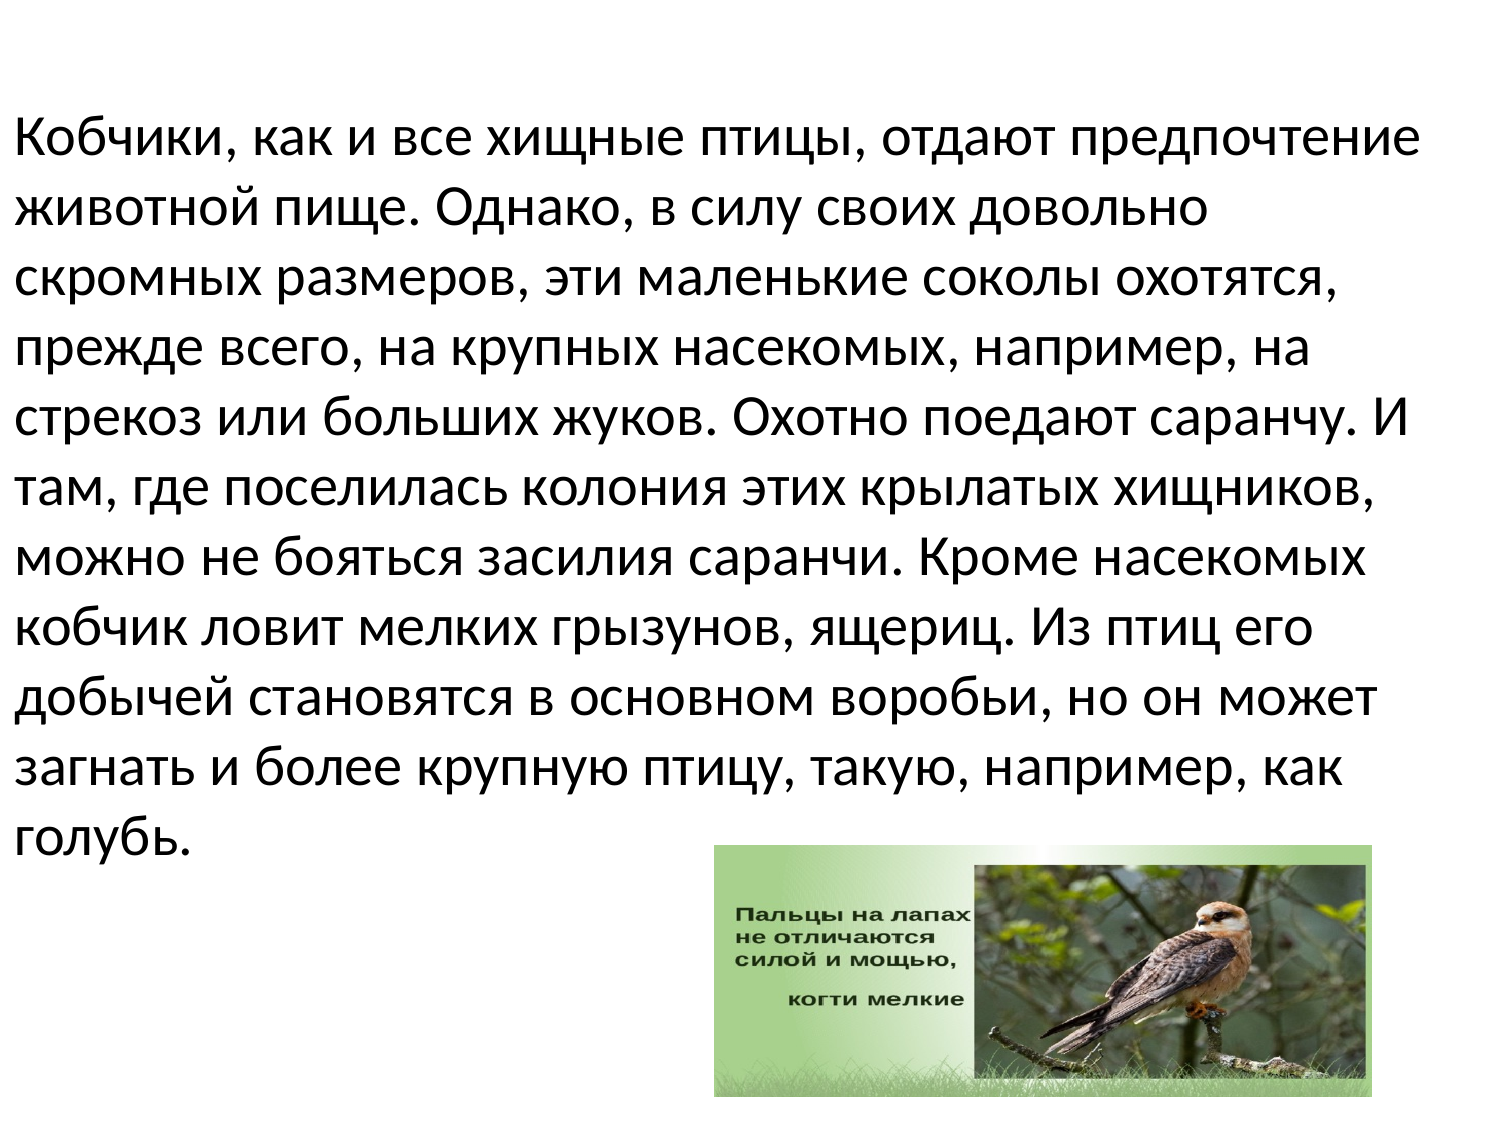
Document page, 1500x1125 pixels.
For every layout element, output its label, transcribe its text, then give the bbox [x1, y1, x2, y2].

picture [714, 845, 1373, 1097]
text_box Кобчики, как и все хищные птицы, отдают предпочтение животной пище. Однако, в силу своих довольно скромных размеров, эти маленькие соколы охотятся, прежде всего, на крупных насекомых, например, на стрекоз или больших жуков. Охотно поедают саранчу. И там, где поселилась колония этих крылатых хищников, можно не бояться засилия саранчи. Кроме насекомых кобчик ловит мелких грызунов, ящериц. Из птиц его добычей становятся в основном воробьи, но он может загнать и более крупную птицу, такую, например, как голубь. [0, 90, 1447, 875]
